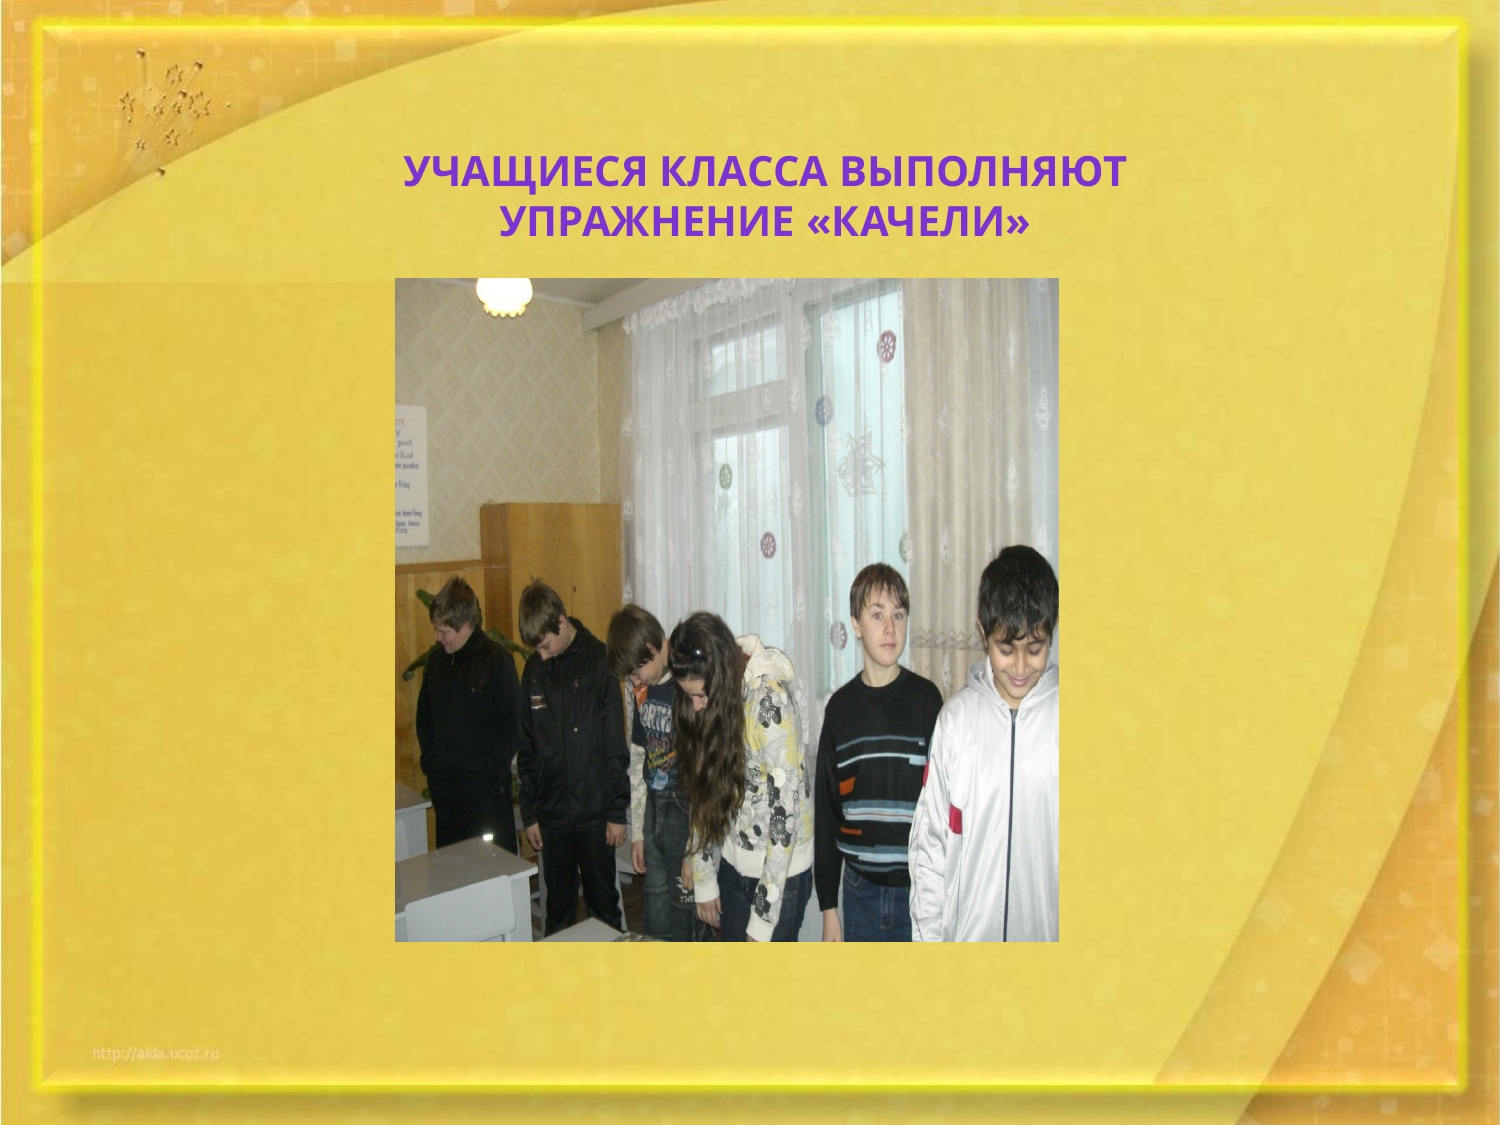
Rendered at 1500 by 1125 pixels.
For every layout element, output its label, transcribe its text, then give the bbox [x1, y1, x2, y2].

text_box Учащиеся класса выполняют упражнение «Качели» [377, 137, 1143, 253]
picture [0, 0, 1500, 1125]
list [395, 278, 1059, 943]
